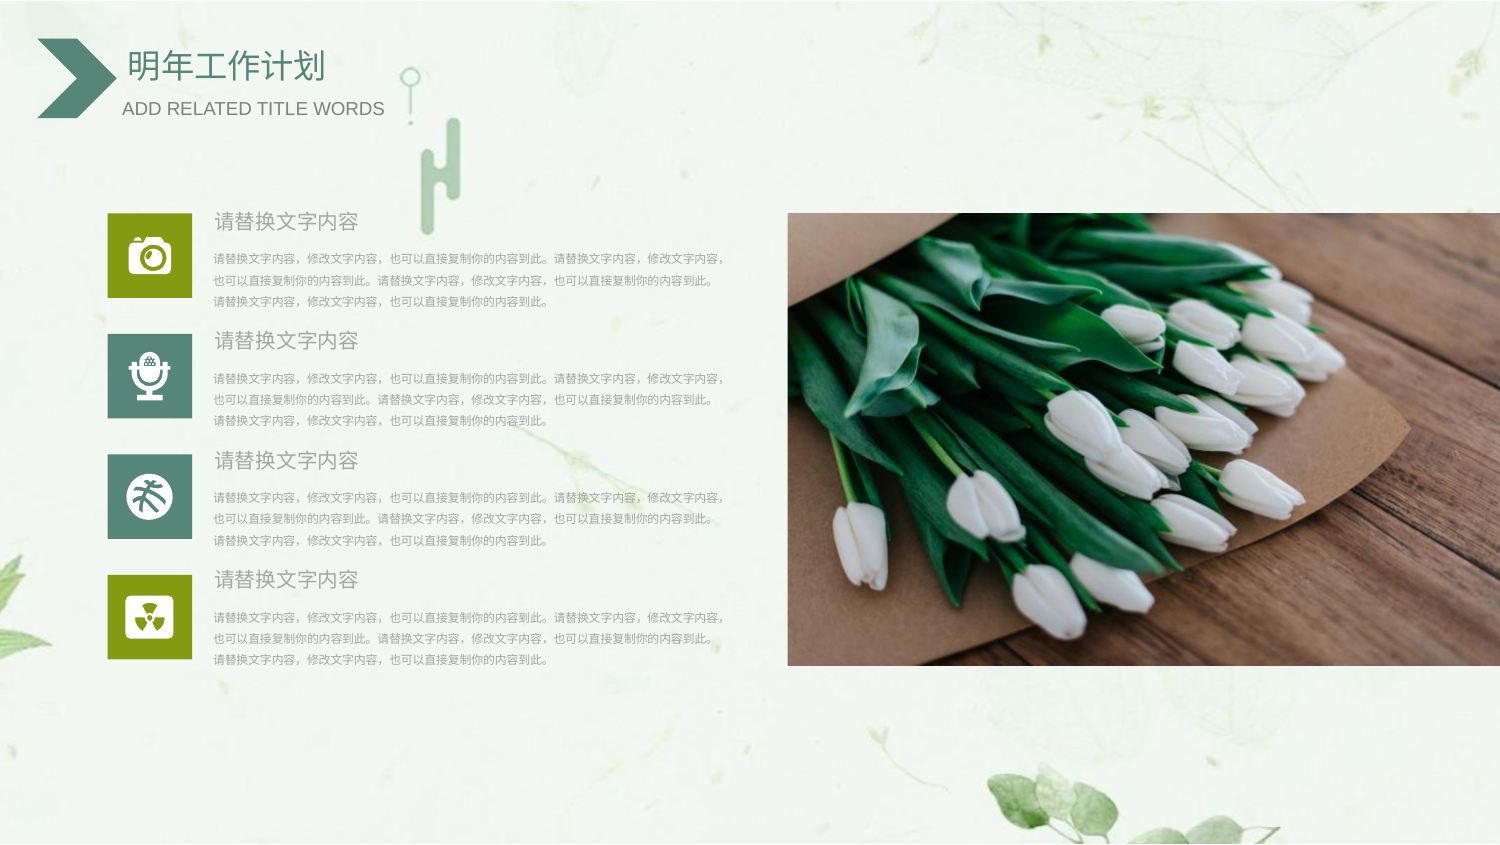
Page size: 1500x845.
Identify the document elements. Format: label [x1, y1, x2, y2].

picture [0, 2, 1500, 844]
text_box [107, 454, 193, 539]
text_box [213, 566, 728, 668]
text_box [786, 212, 1500, 666]
text_box [213, 447, 728, 549]
text_box [107, 333, 193, 419]
text_box [213, 327, 728, 429]
text_box [107, 213, 193, 298]
text_box [213, 208, 728, 310]
text_box [107, 574, 193, 660]
